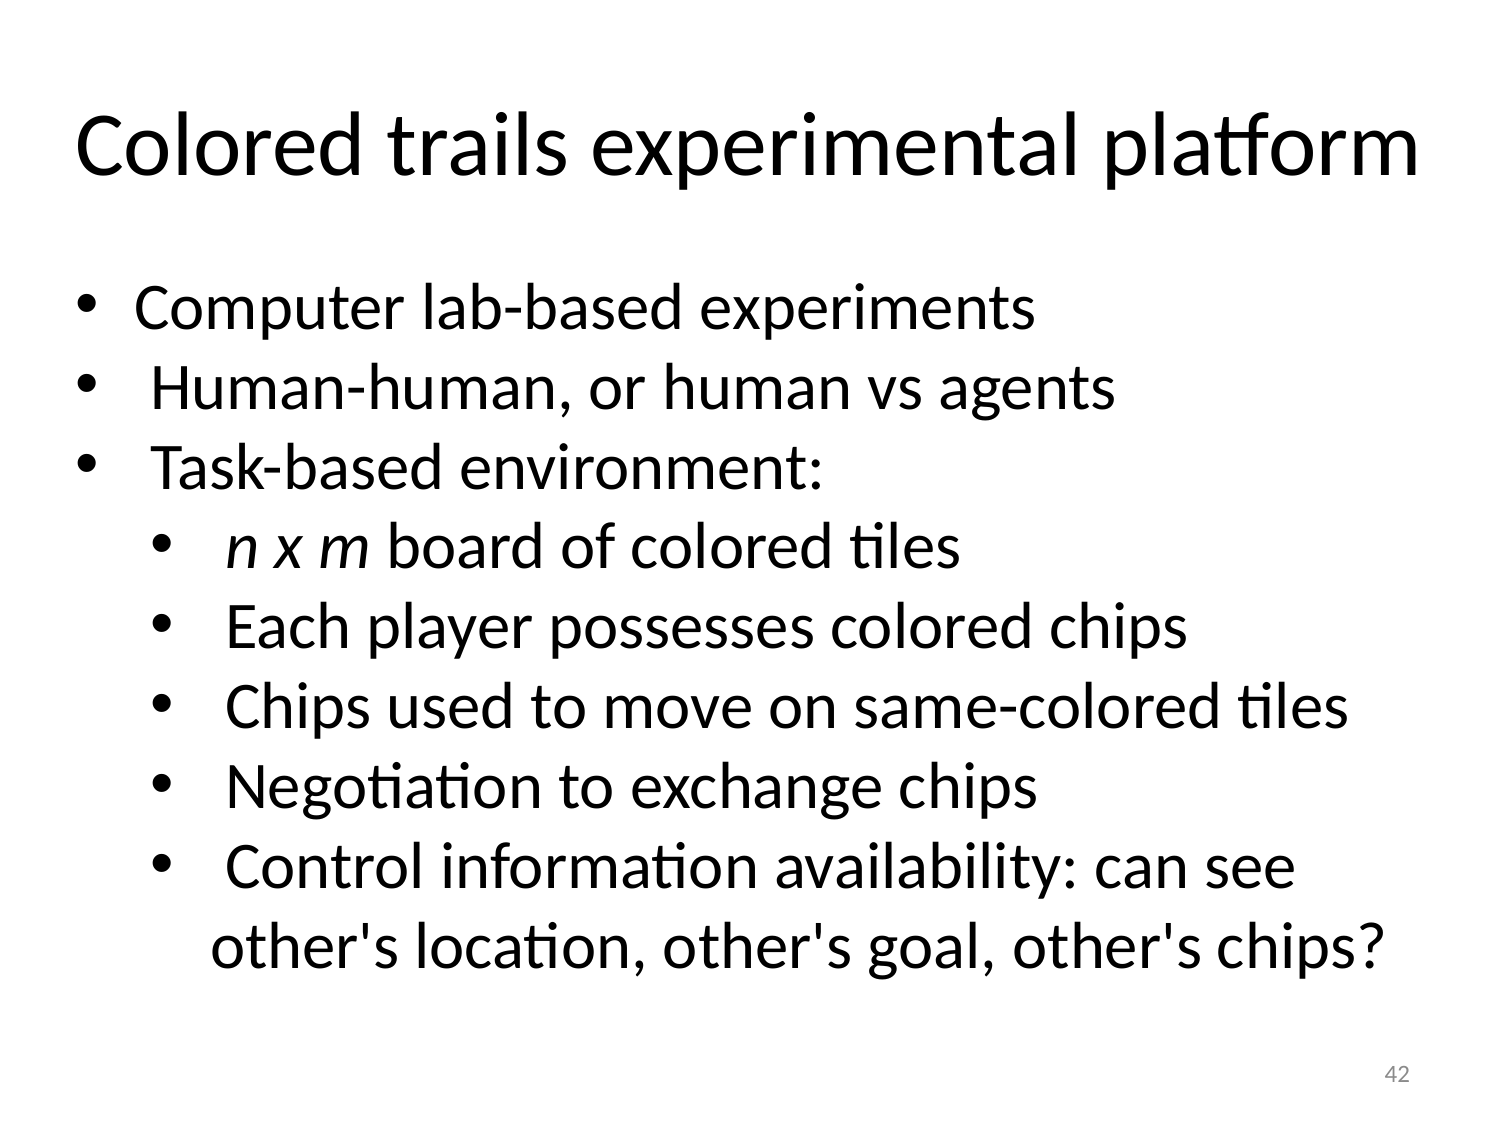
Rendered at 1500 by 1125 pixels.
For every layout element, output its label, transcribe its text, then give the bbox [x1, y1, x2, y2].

text_box Computer lab-based experiments Human-human, or human vs agents Task-based environment: n x m board of colored tiles Each player possesses colored chips Chips used to move on same-colored tiles Negotiation to exchange chips Control information availability: can see other's location, other's goal, other's chips? [75, 262, 1425, 1005]
text_box Colored trails experimental platform [75, 45, 1425, 233]
slide_number 42 [1074, 1042, 1425, 1103]
